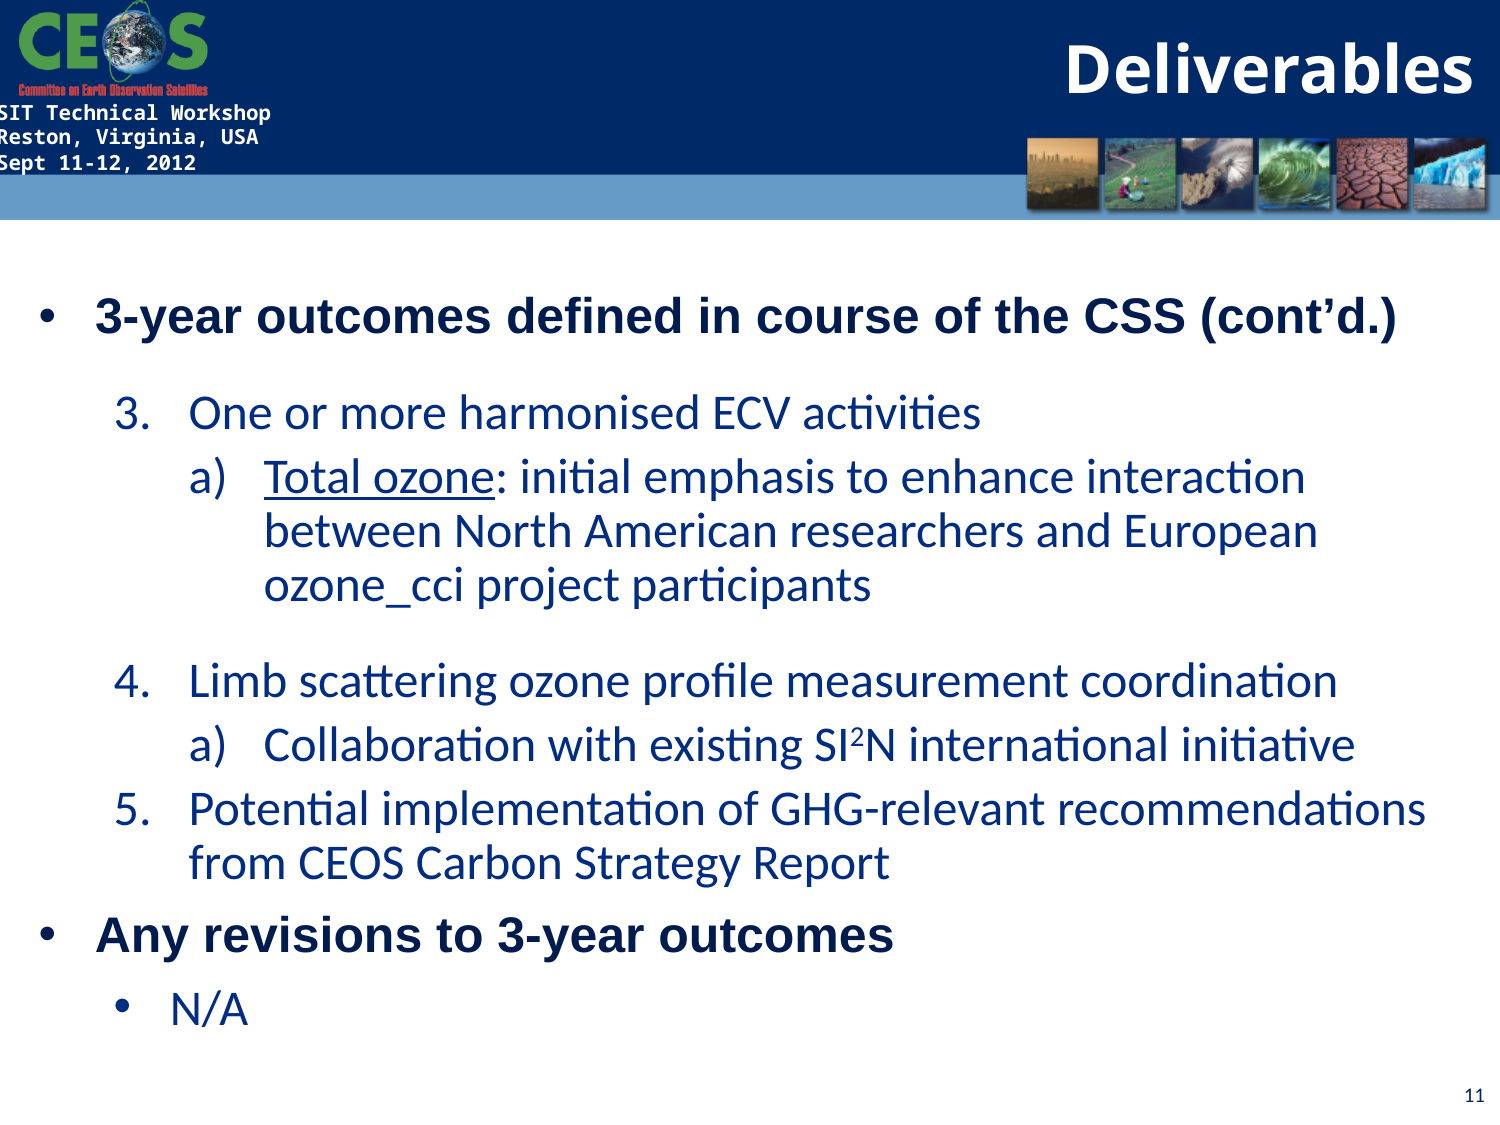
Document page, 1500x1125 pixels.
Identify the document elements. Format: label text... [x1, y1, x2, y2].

text_box 3-year outcomes defined in course of the CSS (cont’d.) One or more harmonised ECV activities Total ozone: initial emphasis to enhance interaction between North American researchers and European ozone_cci project participants Limb scattering ozone profile measurement coordination Collaboration with existing SI2N international initiative Potential implementation of GHG-relevant recommendations from CEOS Carbon Strategy Report Any revisions to 3-year outcomes N/A [24, 283, 1473, 1125]
picture [0, 0, 1500, 220]
slide_number 11 [1473, 1073, 1500, 1125]
title Deliverables [216, 16, 1491, 117]
